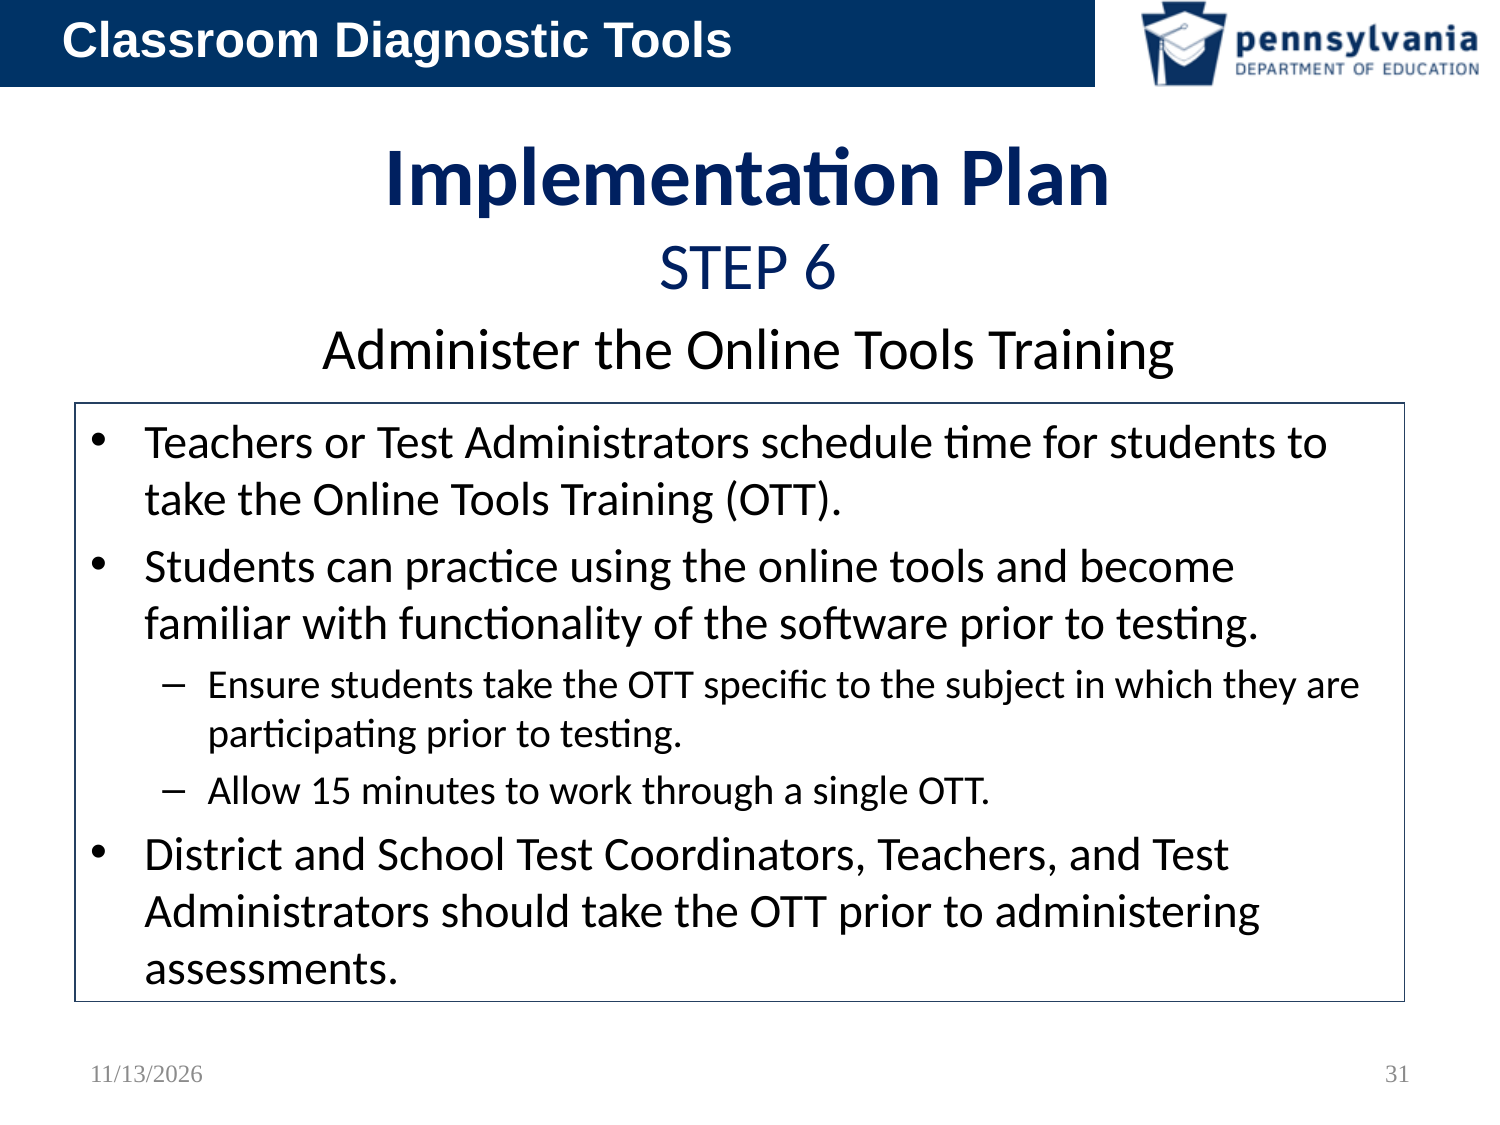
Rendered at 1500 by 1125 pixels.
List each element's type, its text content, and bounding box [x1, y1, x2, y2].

slide_number 31 [1074, 1042, 1425, 1103]
picture [1134, 0, 1485, 90]
title Implementation Plan STEP 6 Administer the Online Tools Training [73, 146, 1424, 359]
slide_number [75, 1042, 425, 1103]
list Teachers or Test Administrators schedule time for students to take the Online Tools Training (OTT). Students can practice using the online tools and become familiar with functionality of the software prior to testing. Ensure students take the OTT specific to the subject in which they are participating prior to testing. Allow 15 minutes to work through a single OTT. District and School Test Coordinators, Teachers, and Test Administrators should take the OTT prior to administering assessments. [74, 402, 1405, 1002]
